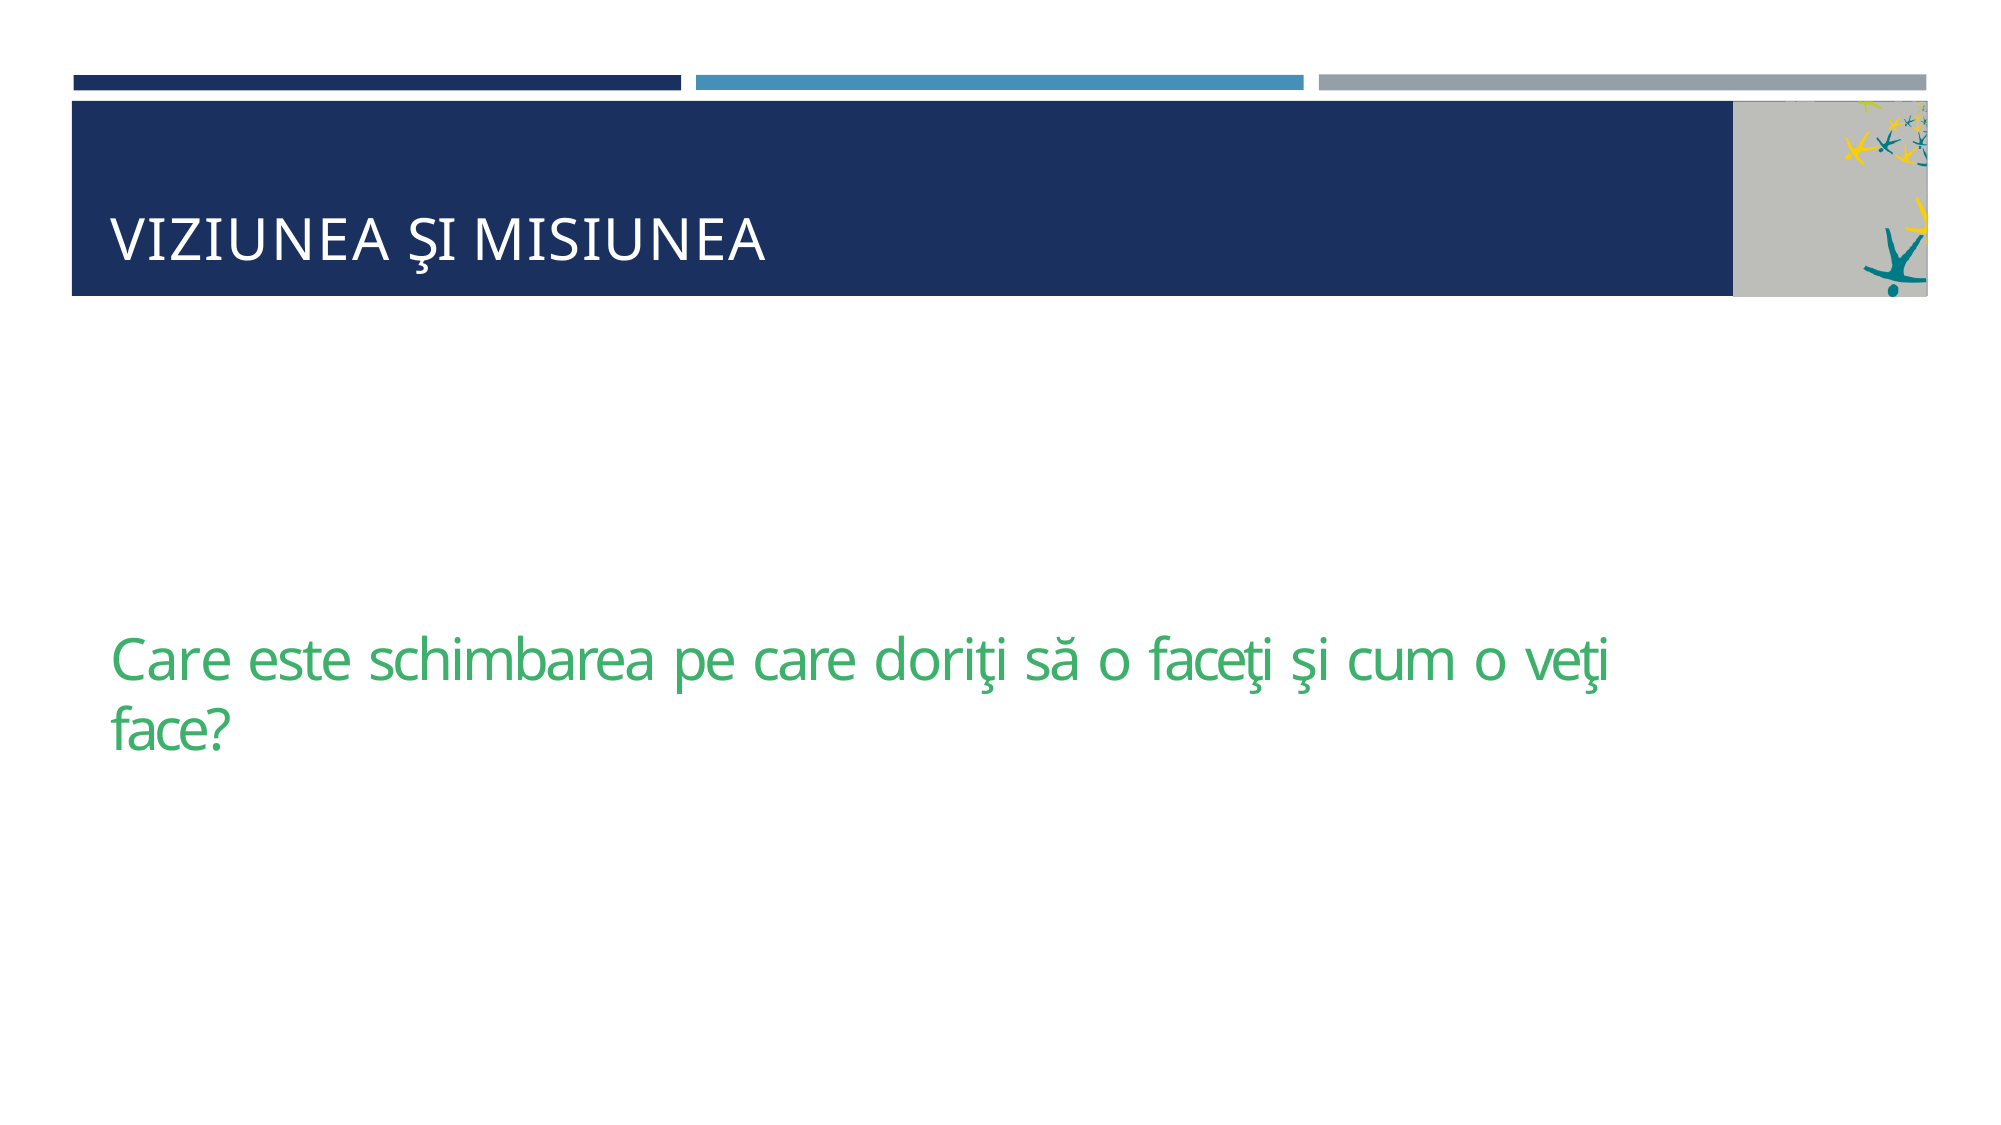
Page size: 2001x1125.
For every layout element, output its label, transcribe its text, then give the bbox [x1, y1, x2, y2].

text_box [71, 100, 1731, 199]
title VIZIUNEA ŞI MISIUNEA [71, 199, 1928, 390]
picture [1732, 101, 1927, 297]
text_box Care este schimbarea pe care doriţi să o faceţi şi cum o veţi face? [108, 620, 1658, 763]
